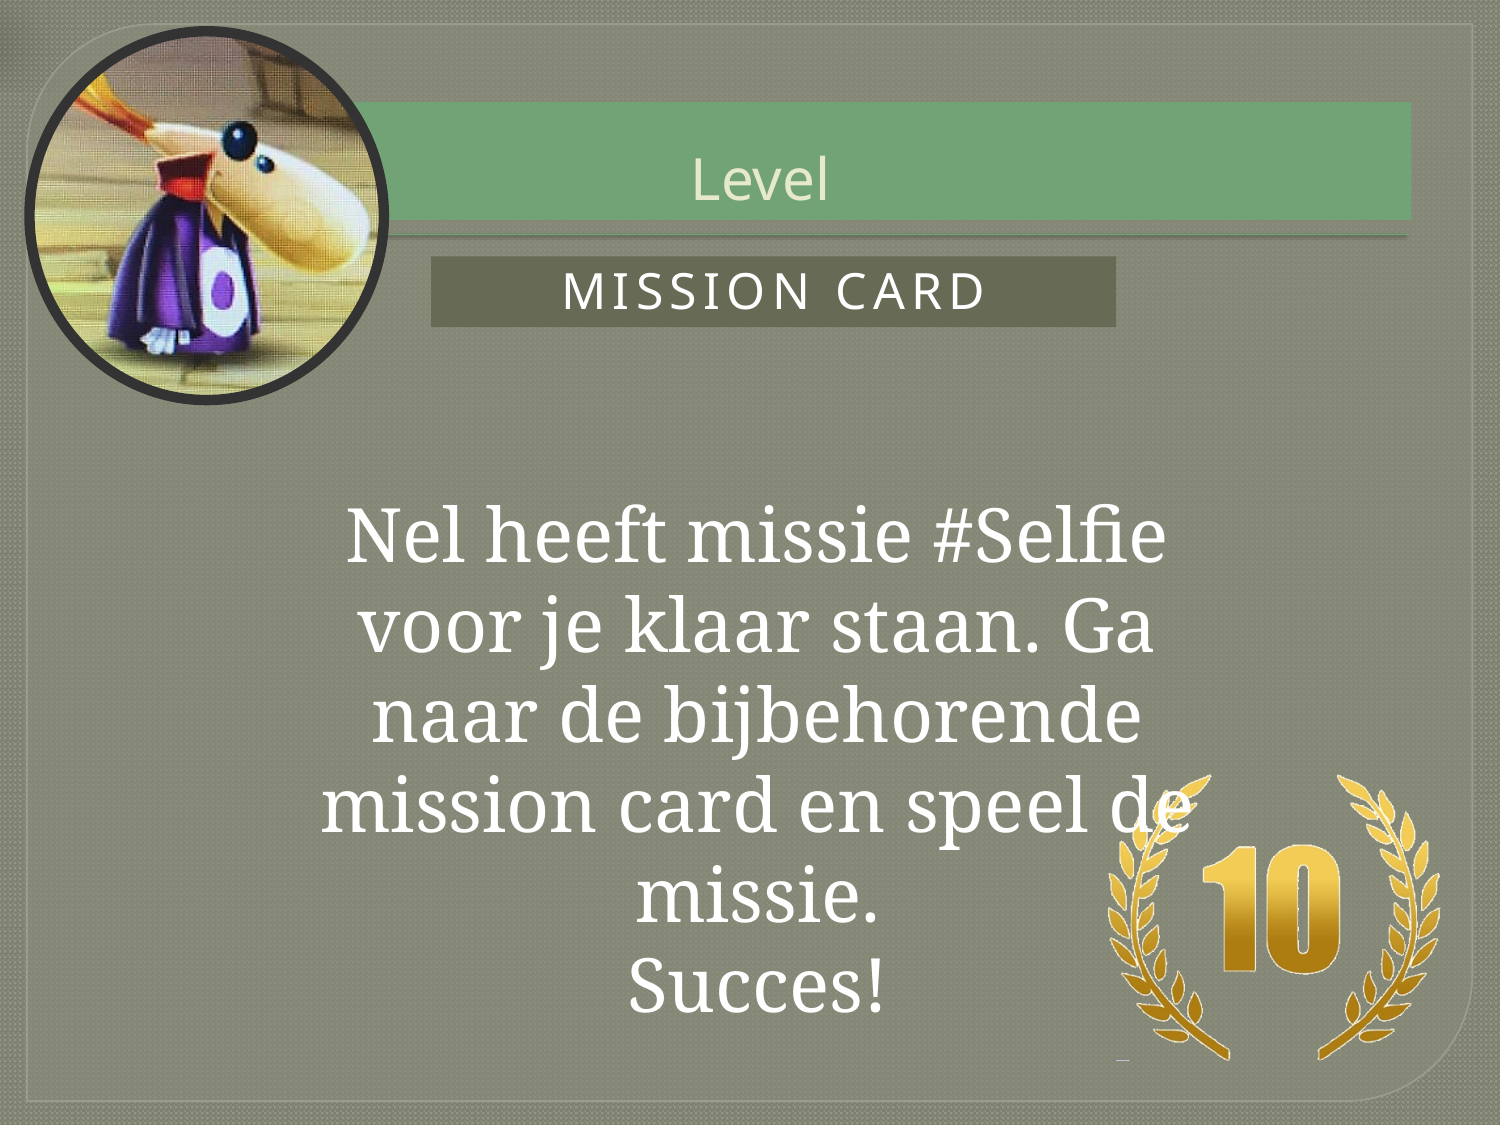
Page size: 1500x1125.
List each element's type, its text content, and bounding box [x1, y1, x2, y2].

text_box Mission card [431, 256, 1117, 328]
picture [1104, 762, 1442, 1061]
title Level [390, 101, 1412, 220]
text_box Nel heeft missie #Selfie voor je klaar staan. Ga naar de bijbehorende mission card en speel de missie. Succes! [278, 479, 1238, 1035]
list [29, 31, 385, 401]
